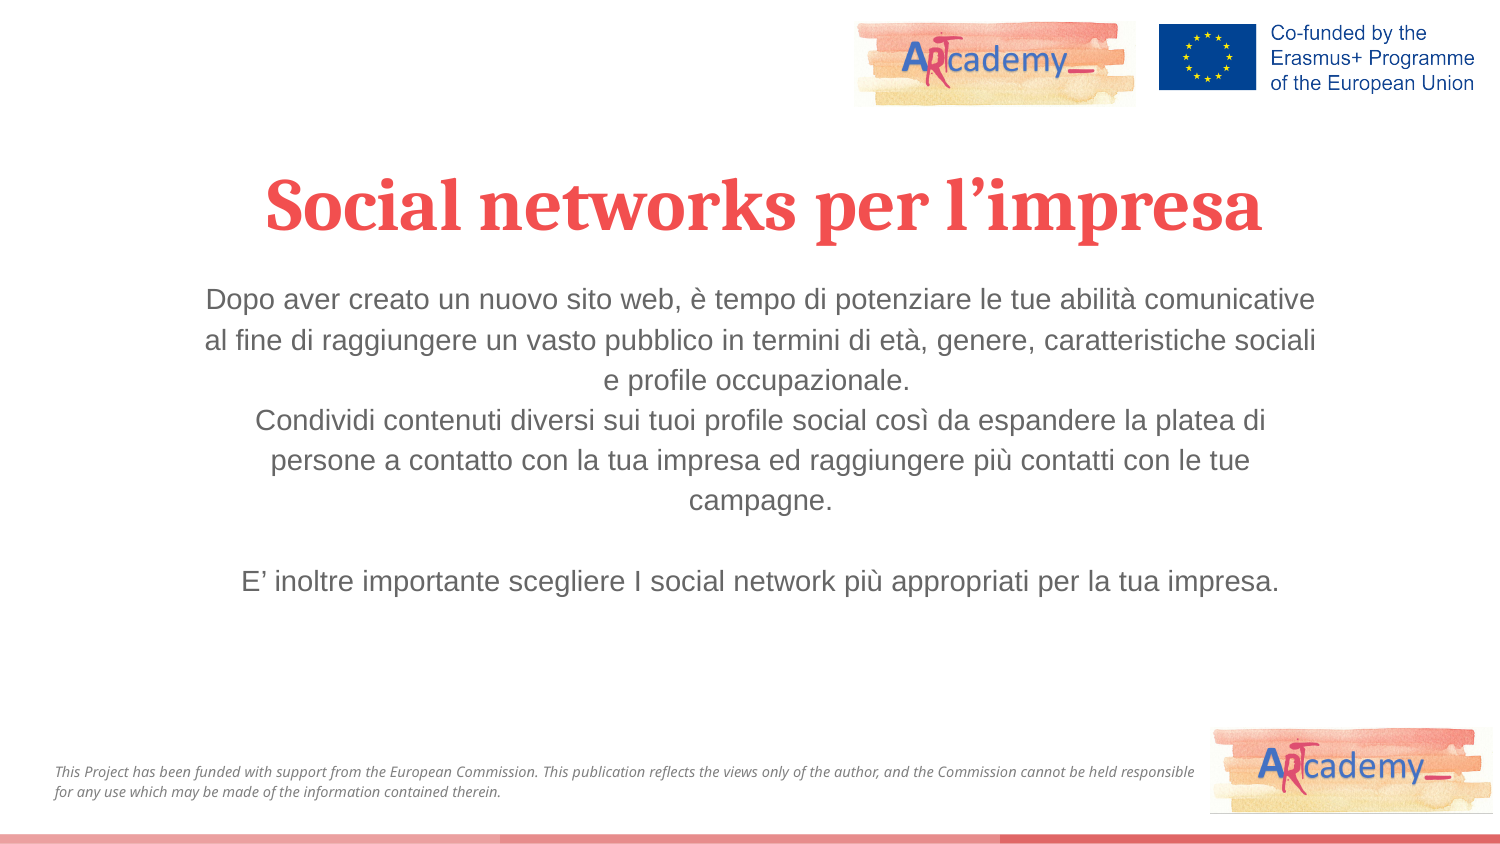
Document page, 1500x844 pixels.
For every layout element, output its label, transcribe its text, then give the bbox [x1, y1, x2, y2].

picture [854, 2, 1137, 138]
text_box This Project has been funded with support from the European Commission. This publication reflects the views only of the author, and the Commission cannot be held responsible for any use which may be made of the information contained therein. [39, 754, 1205, 799]
title Social networks per l’impresa [180, 53, 1352, 261]
picture [1210, 709, 1493, 844]
picture [1158, 24, 1474, 94]
list Dopo aver creato un nuovo sito web, è tempo di potenziare le tue abilità comunicative al fine di raggiungere un vasto pubblico in termini di età, genere, caratteristiche sociali e profile occupazionale. Condividi contenuti diversi sui tuoi profile social così da espandere la platea di persone a contatto con la tua impresa ed raggiungere più contatti con le tue campagne. E’ inoltre importante scegliere I social network più appropriati per la tua impresa. [164, 260, 1336, 666]
